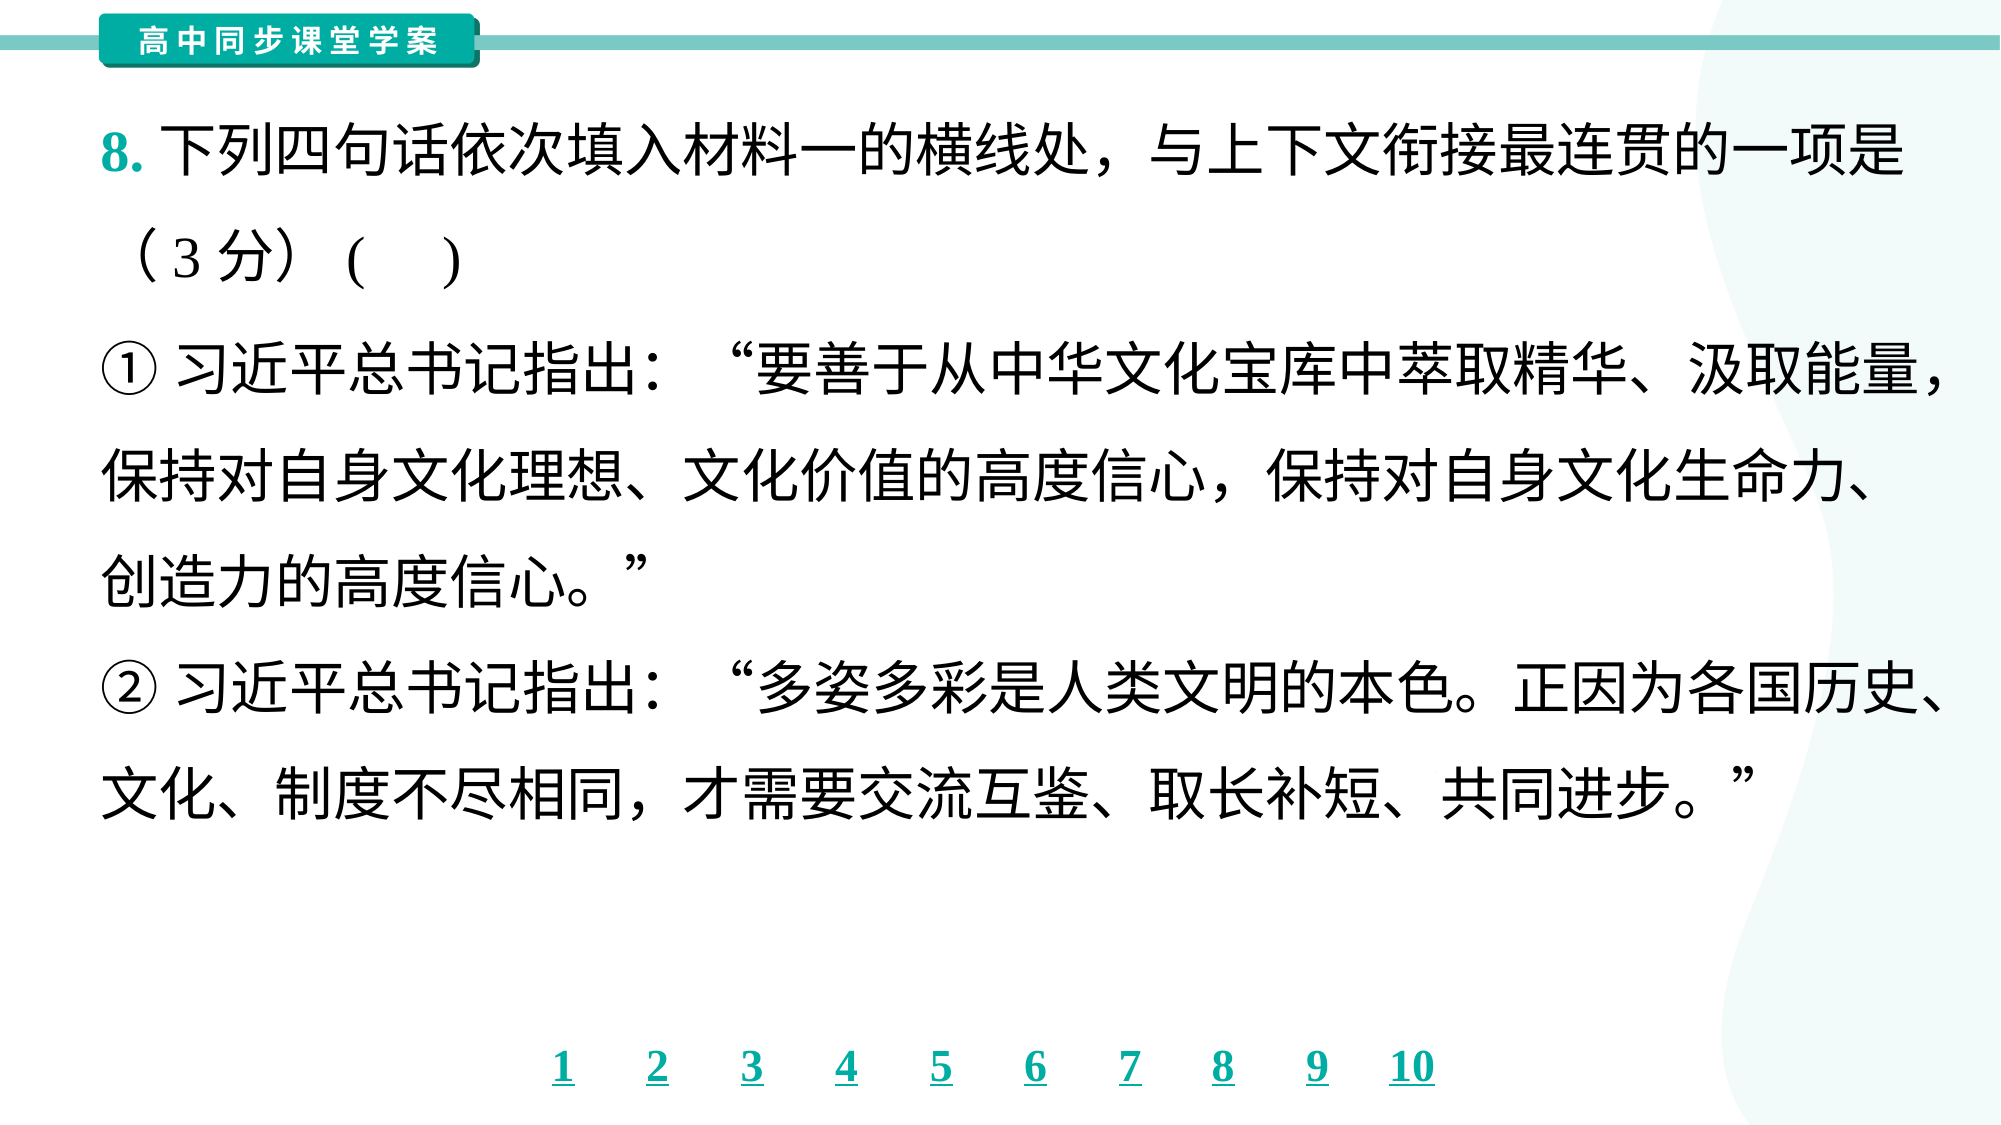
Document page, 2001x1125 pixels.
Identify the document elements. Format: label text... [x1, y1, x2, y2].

text_box ①习近平总书记指出：“要善于从中华文化宝库中萃取精华、汲取能量， 保持对自身文化理想、文化价值的高度信心，保持对自身文化生命力、 创造力的高度信心。” ②习近平总书记指出：“多姿多彩是人类文明的本色。正因为各国历史、 文化、制度不尽相同，才需要交流互鉴、取长补短、共同进步。” [100, 296, 1899, 828]
text_box 8.下列四句话依次填入材料一的横线处，与上下文衔接最连贯的一项是 （3分）( ) [100, 76, 1899, 290]
picture [0, 0, 2000, 1125]
